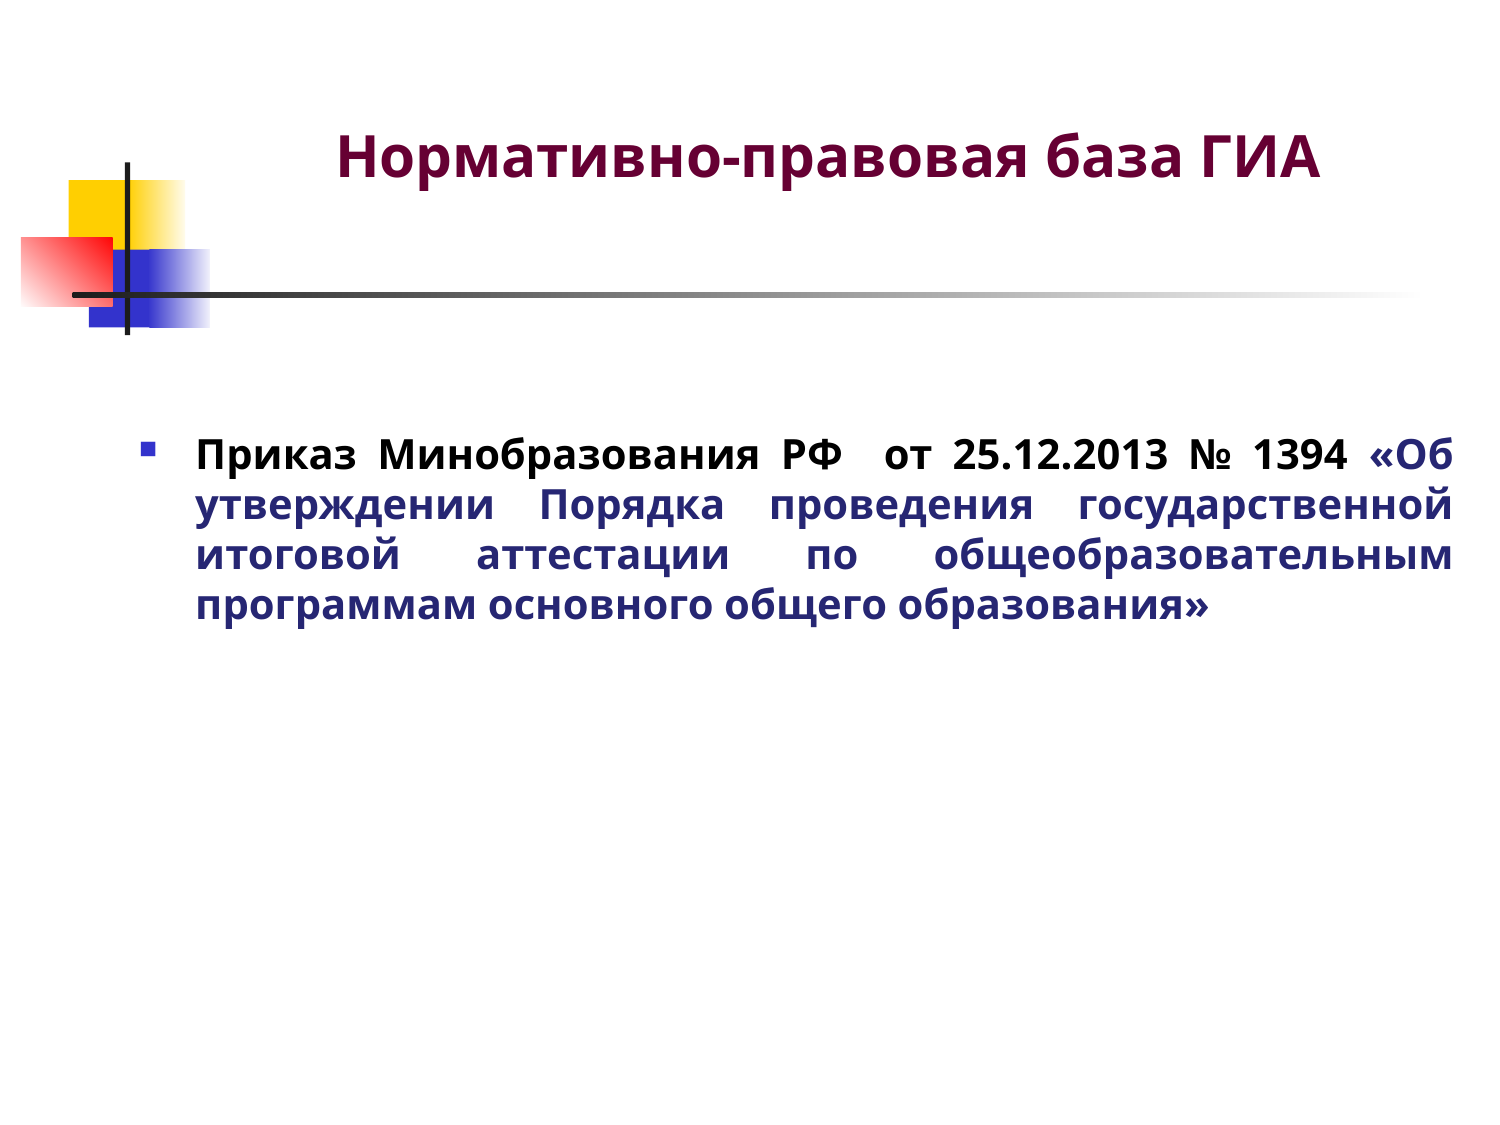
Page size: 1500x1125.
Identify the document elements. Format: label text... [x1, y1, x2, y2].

title Нормативно-правовая база ГИА [188, 35, 1468, 197]
list Приказ Минобразования РФ от 25.12.2013 № 1394 «Об утверждении Порядка проведения государственной итоговой аттестации по общеобразовательным программам основного общего образования» [123, 361, 1469, 1006]
